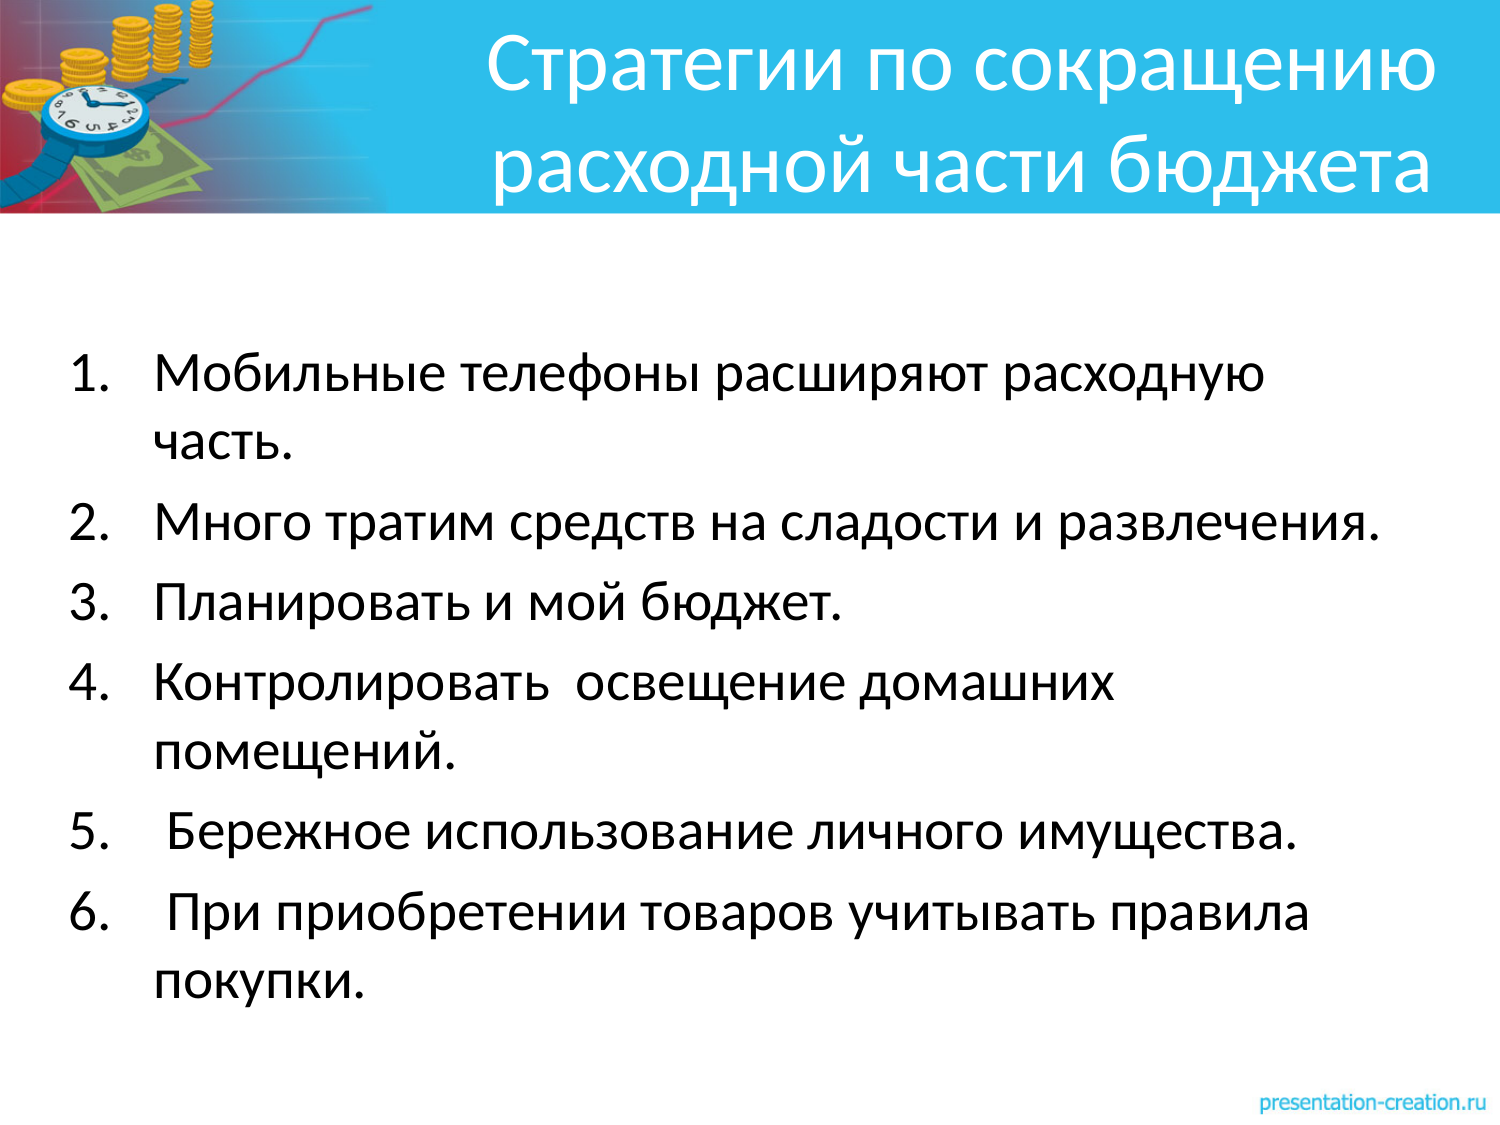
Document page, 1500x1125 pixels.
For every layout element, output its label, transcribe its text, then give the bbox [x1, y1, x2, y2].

picture [0, 0, 1500, 1125]
title Стратегии по сокращению расходной части бюджета [442, 0, 1483, 219]
list Мобильные телефоны расширяют расходную часть. Много тратим средств на сладости и развлечения. Планировать и мой бюджет. Контролировать освещение домашних помещений. Бережное использование личного имущества. При приобретении товаров учитывать правила покупки. [53, 326, 1412, 1035]
